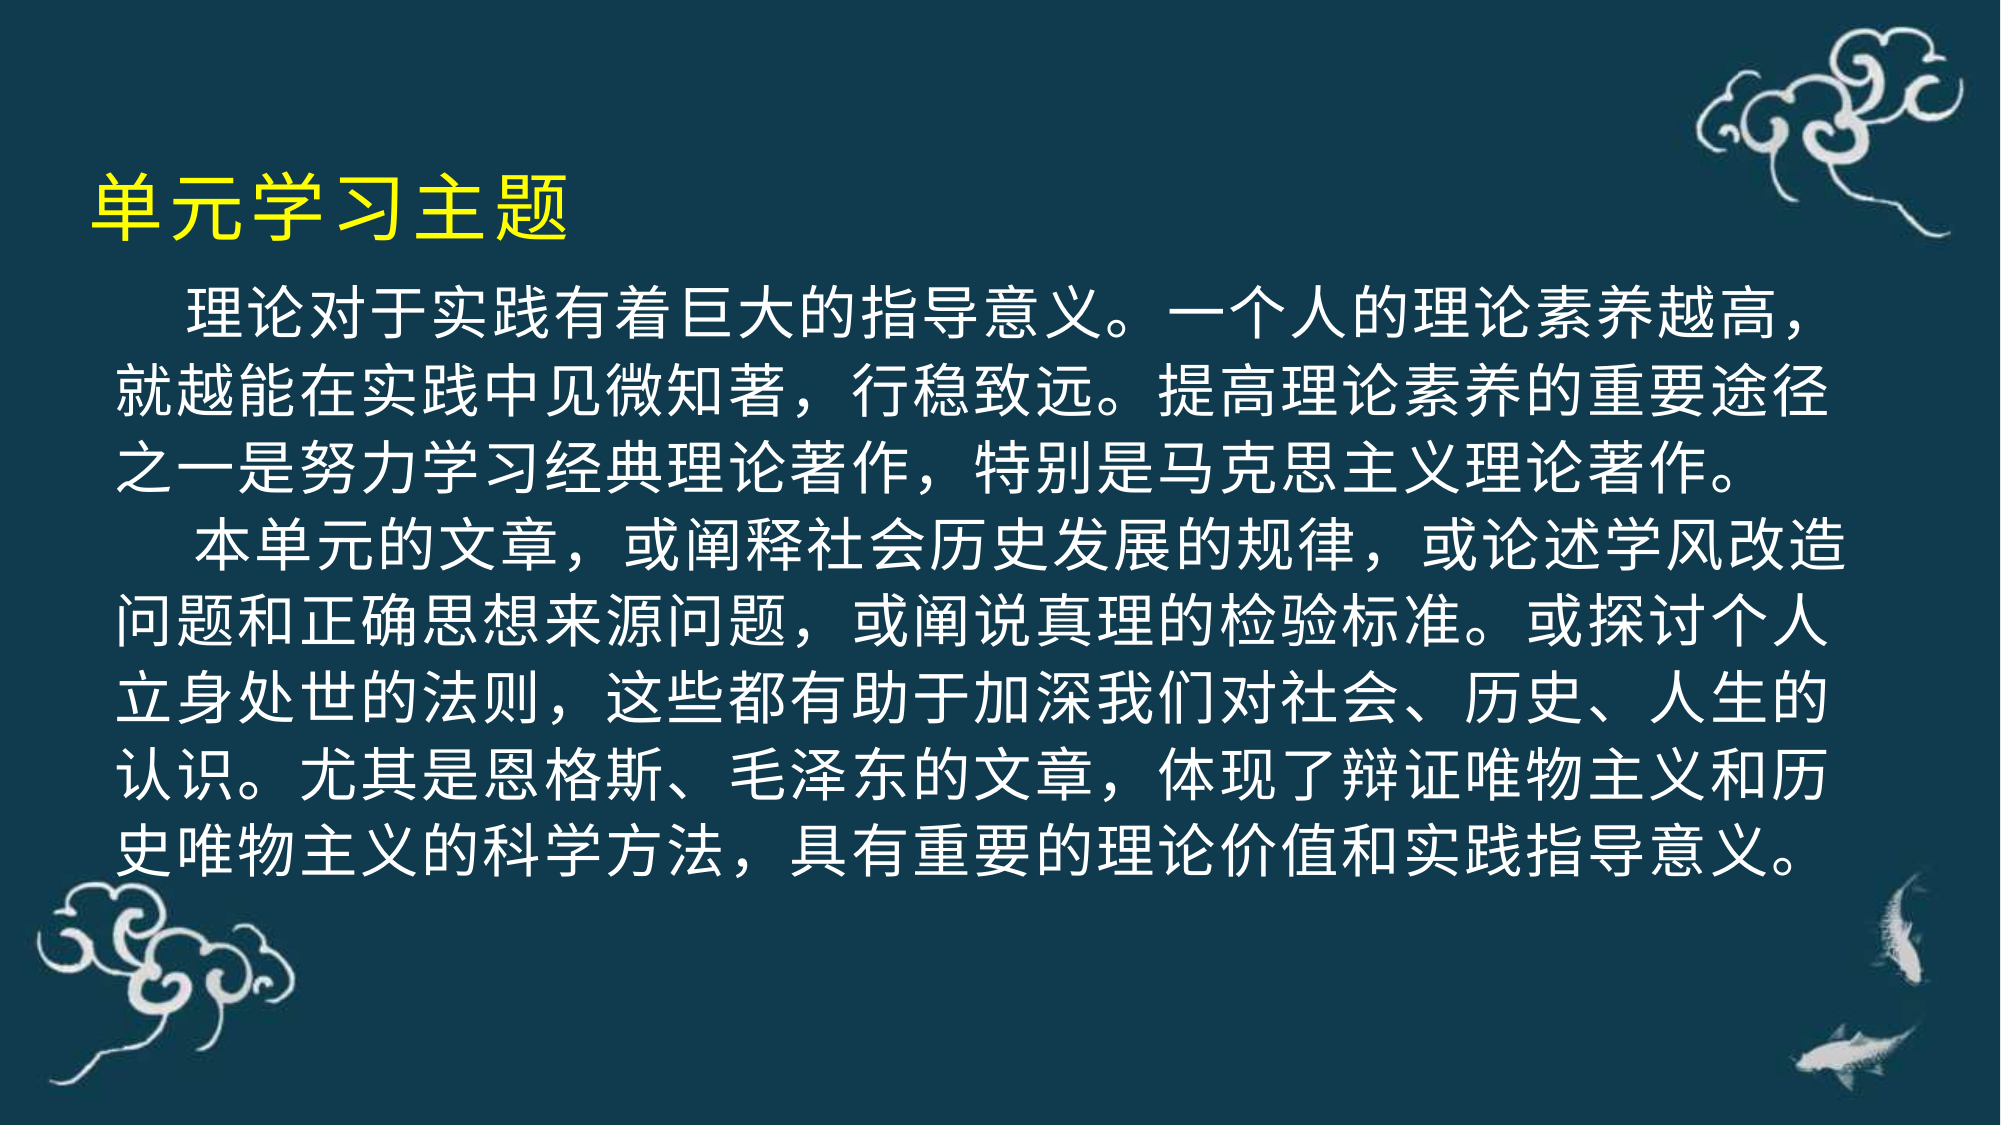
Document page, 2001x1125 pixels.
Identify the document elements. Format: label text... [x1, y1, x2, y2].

picture [0, 0, 2001, 1125]
list 理论对于实践有着巨大的指导意义。一个人的理论素养越高，就越能在实践中见微知著，行稳致远。提高理论素养的重要途径之一是努力学习经典理论著作，特别是马克思主义理论著作。 本单元的文章，或阐释社会历史发展的规律，或论述学风改造问题和正确思想来源问题，或阐说真理的检验标准。或探讨个人立身处世的法则，这些都有助于加深我们对社会、历史、人生的认识。尤其是恩格斯、毛泽东的文章，体现了辩证唯物主义和历史唯物主义的科学方法，具有重要的理论价值和实践指导意义。 [100, 263, 1900, 1004]
title 单元学习主题 [73, 147, 1873, 264]
